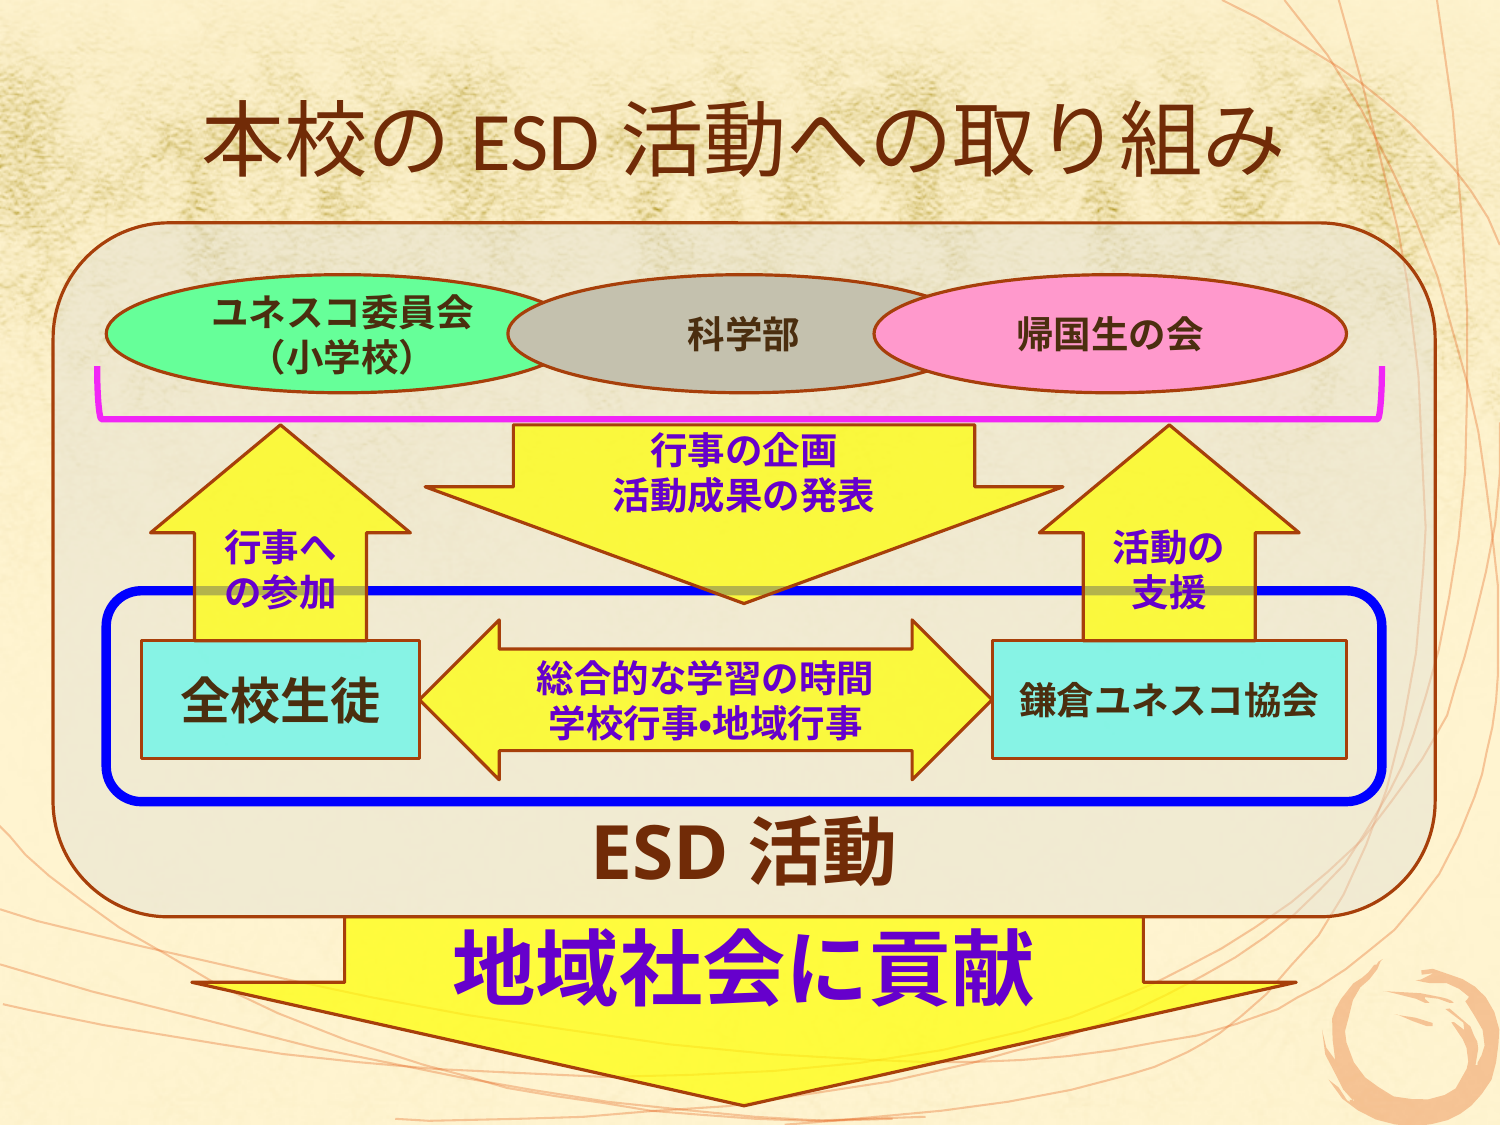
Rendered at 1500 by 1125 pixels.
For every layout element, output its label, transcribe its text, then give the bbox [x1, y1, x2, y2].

text_box ESD活動 [51, 232, 1437, 919]
text_box ユネスコ委員会（小学校） [104, 273, 543, 366]
text_box [104, 589, 1384, 804]
text_box 行事の企画 活動成果の発表 [423, 423, 1065, 606]
text_box 地域社会に貢献 [190, 915, 1298, 1108]
text_box 活動の 支援 [1037, 423, 1301, 643]
text_box [96, 366, 1384, 421]
title 本校のESD活動への取り組み [14, 42, 1473, 232]
text_box 帰国生の会 [872, 273, 1349, 366]
text_box 科学部 [506, 273, 926, 366]
text_box 行事への参加 [149, 423, 412, 643]
